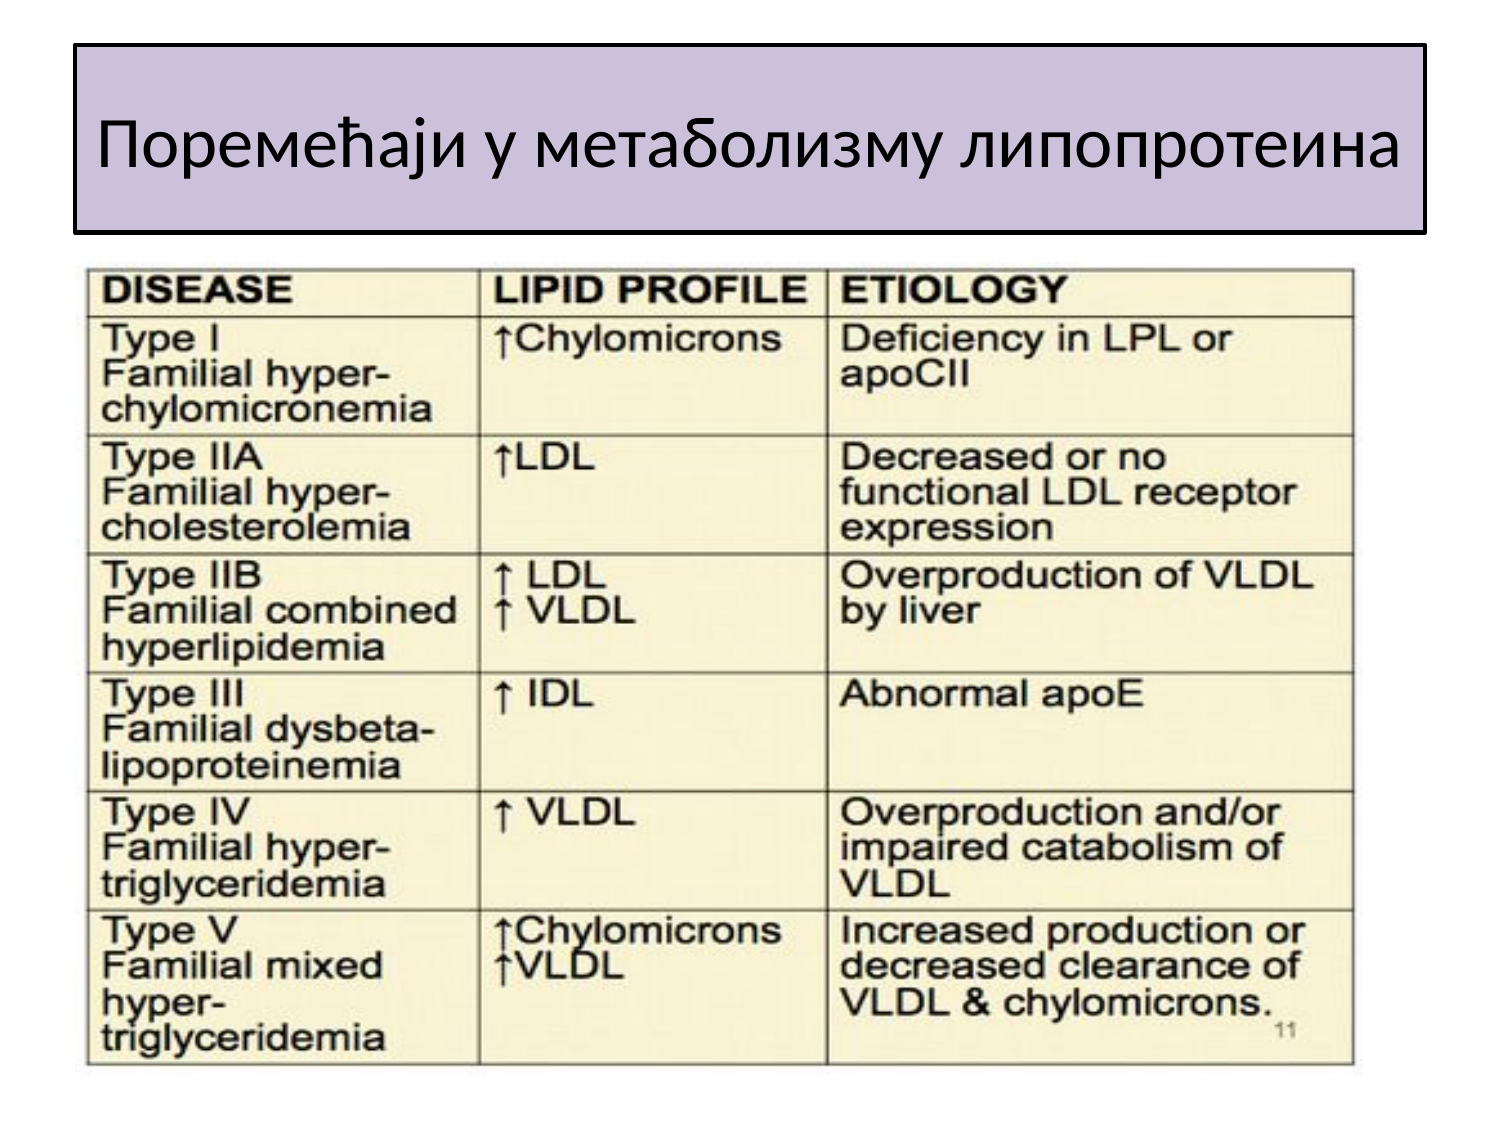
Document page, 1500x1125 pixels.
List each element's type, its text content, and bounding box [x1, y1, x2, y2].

title Поремећаји у метаболизму липопротеина [73, 43, 1427, 235]
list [74, 262, 1363, 1076]
